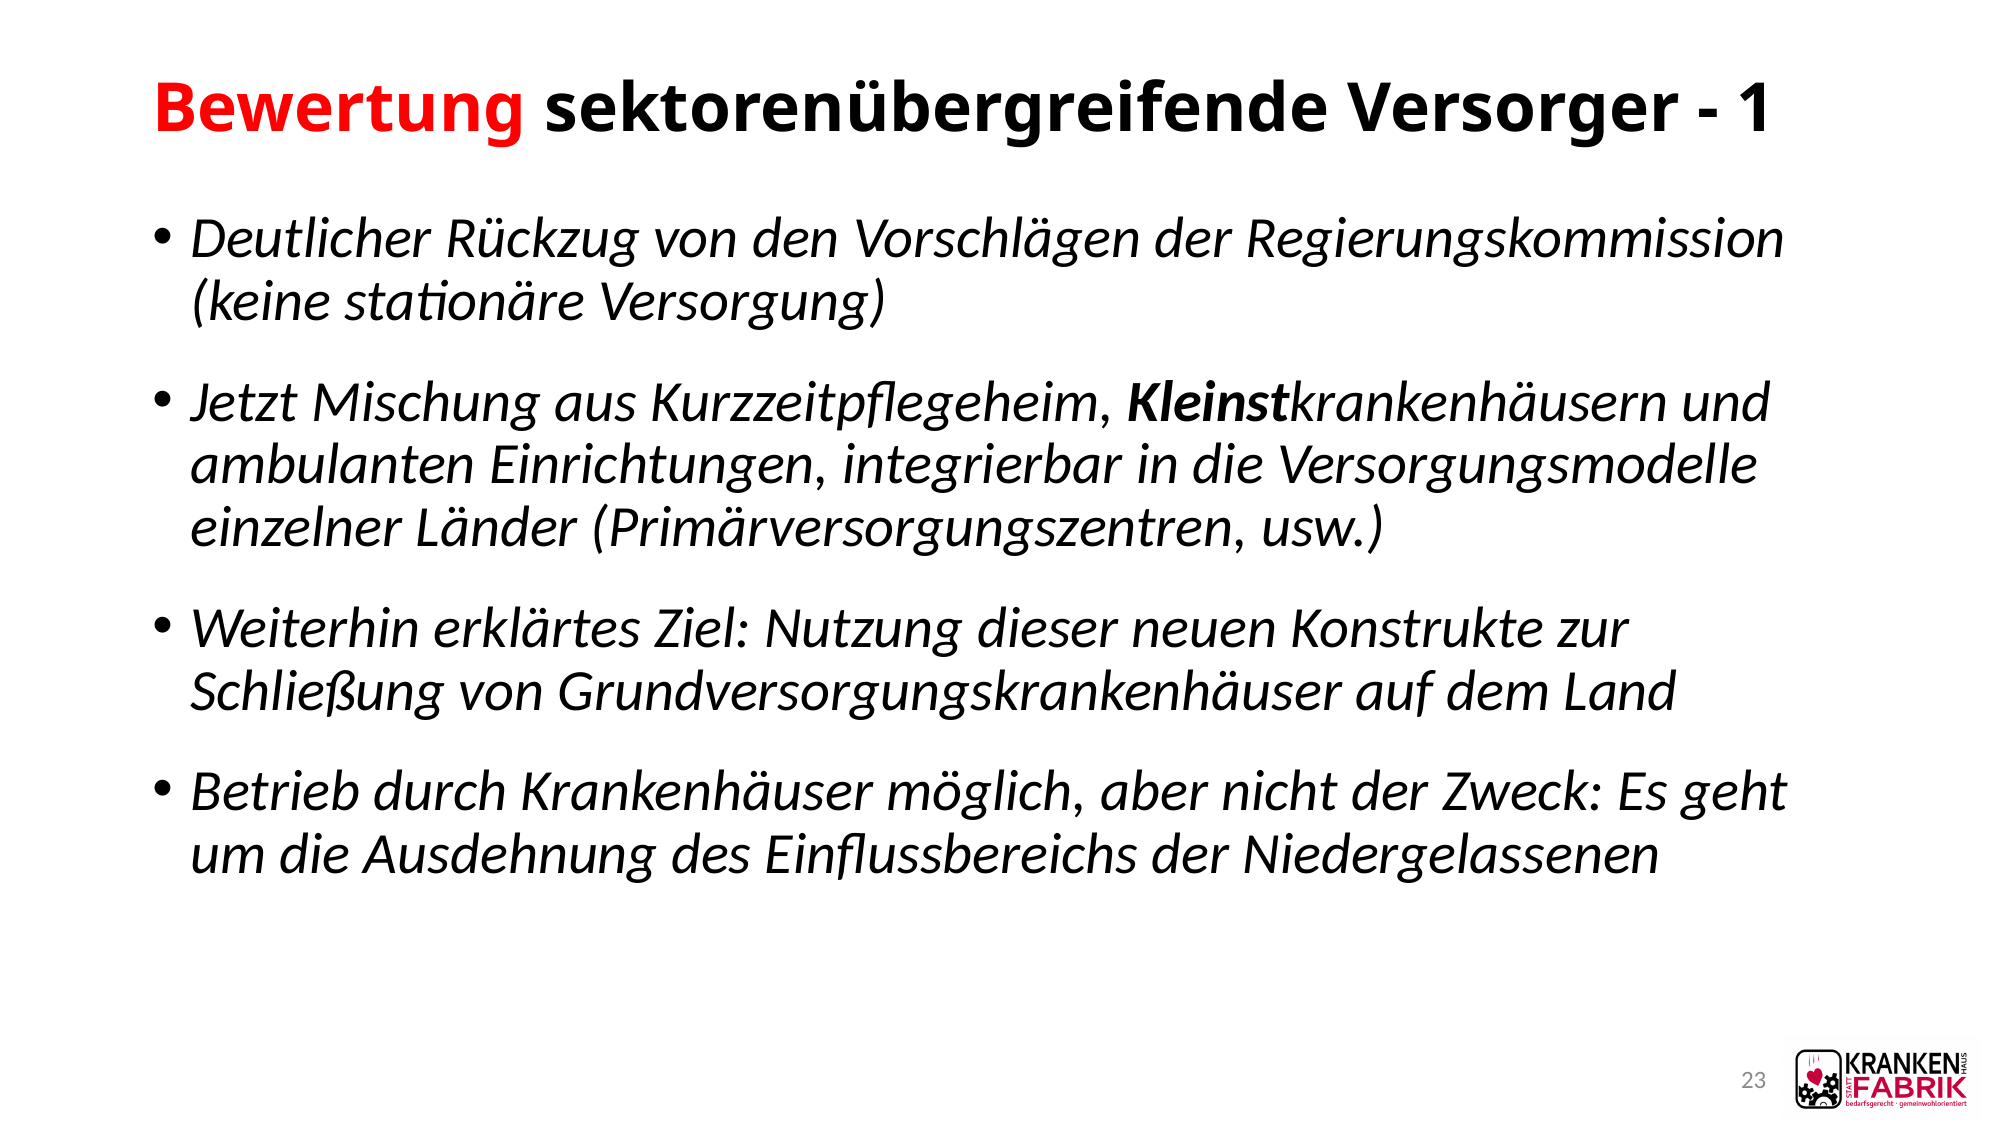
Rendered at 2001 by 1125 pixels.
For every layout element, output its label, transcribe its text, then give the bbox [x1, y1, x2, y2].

picture [1781, 1035, 1981, 1123]
title Bewertung sektorenübergreifende Versorger - 1 [137, 41, 1863, 200]
slide_number 23 [1331, 1049, 1782, 1109]
list Deutlicher Rückzug von den Vorschlägen der Regierungskommission (keine stationäre Versorgung) Jetzt Mischung aus Kurzzeitpflegeheim, Kleinstkrankenhäusern und ambulanten Einrichtungen, integrierbar in die Versorgungsmodelle einzelner Länder (Primärversorgungszentren, usw.) Weiterhin erklärtes Ziel: Nutzung dieser neuen Konstrukte zur Schließung von Grundversorgungskrankenhäuser auf dem Land Betrieb durch Krankenhäuser möglich, aber nicht der Zweck: Es geht um die Ausdehnung des Einflussbereichs der Niedergelassenen [137, 200, 1887, 1066]
